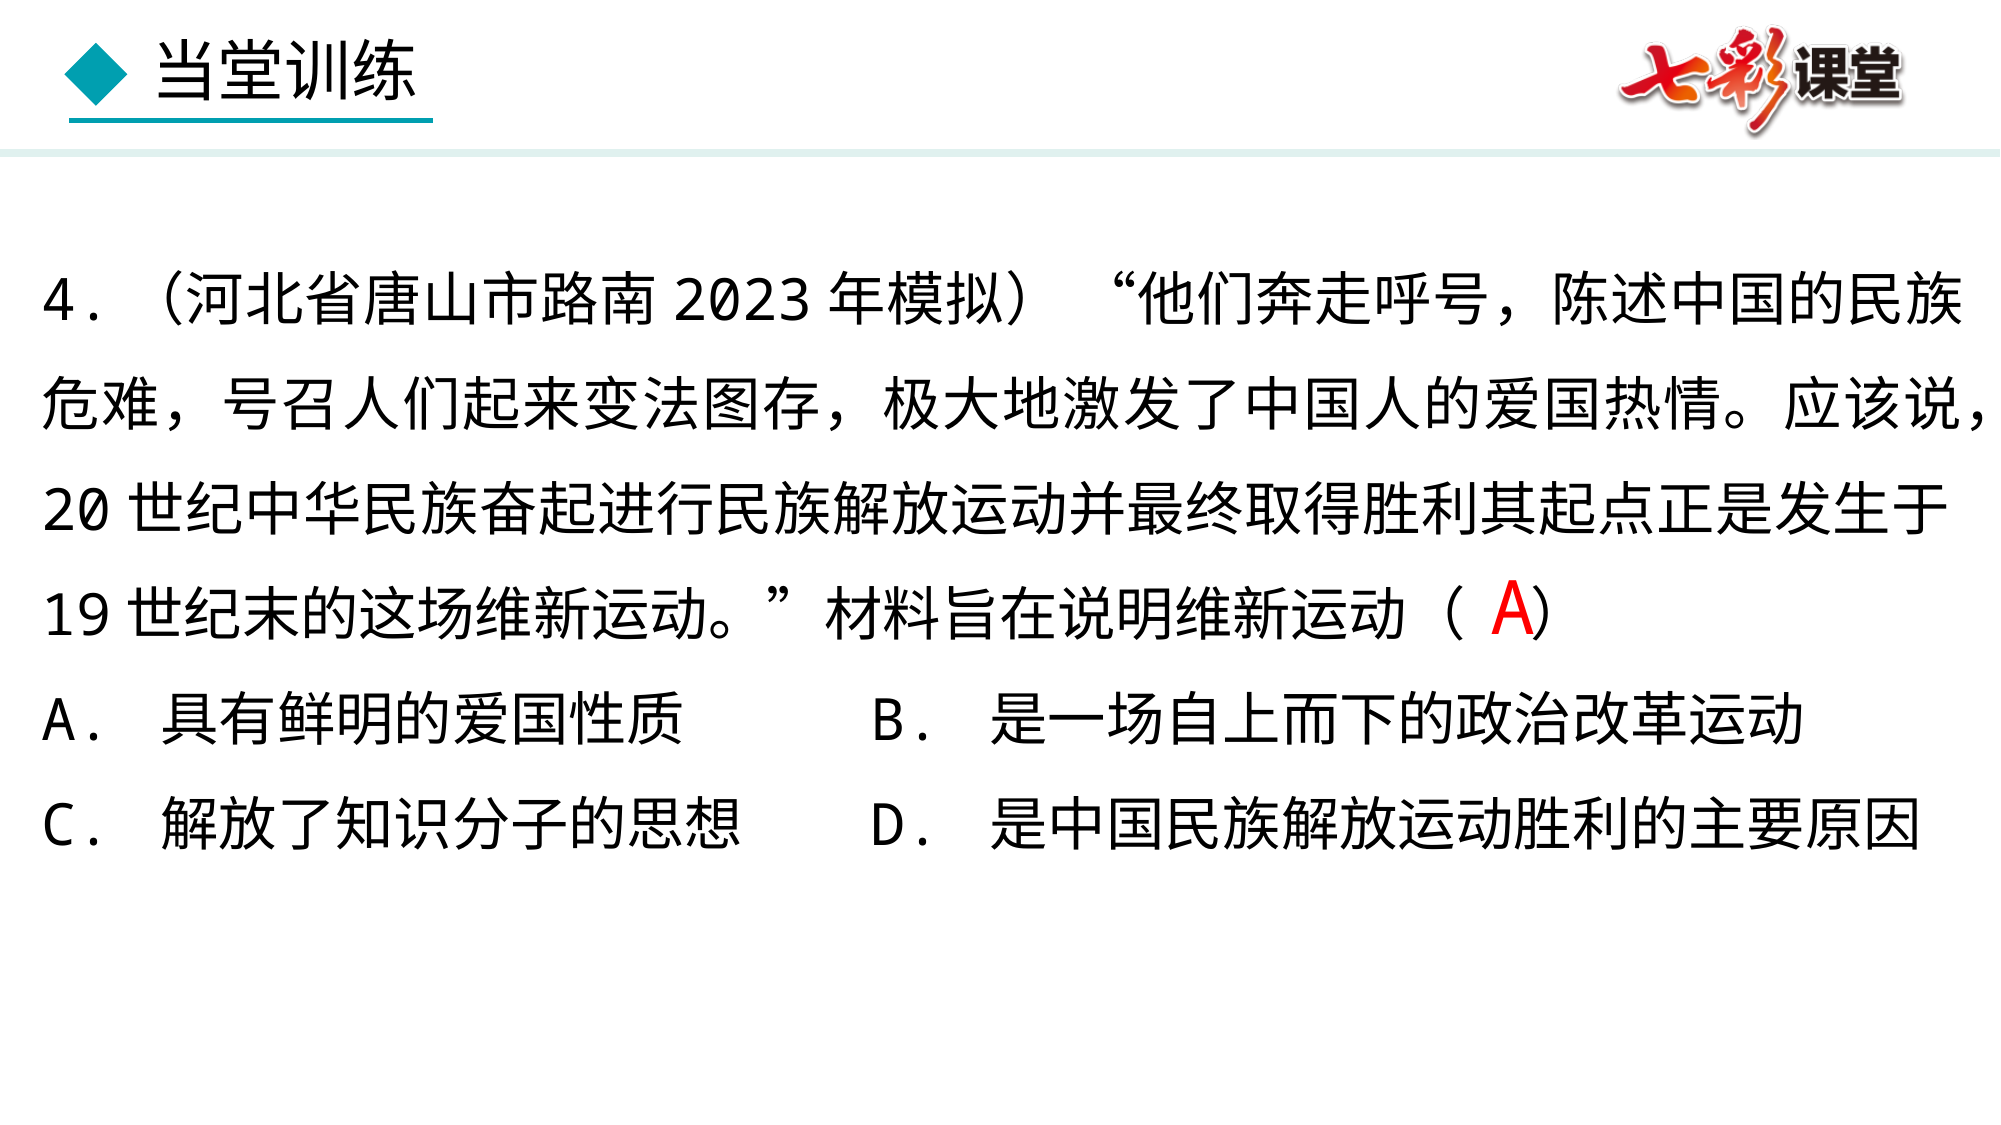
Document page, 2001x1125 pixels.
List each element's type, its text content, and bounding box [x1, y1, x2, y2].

text_box A [1468, 552, 1558, 661]
text_box 4.（河北省唐山市路南2023年模拟） “他们奔走呼号，陈述中国的民族危难，号召人们起来变法图存，极大地激发了中国人的爱国热情。应该说，20世纪中华民族奋起进行民族解放运动并最终取得胜利其起点正是发生于19世纪末的这场维新运动。”材料旨在说明维新运动（ ） A. 具有鲜明的爱国性质 B. 是一场自上而下的政治改革运动 C. 解放了知识分子的思想 D. 是中国民族解放运动胜利的主要原因 [26, 220, 1979, 865]
picture [1614, 20, 1911, 140]
